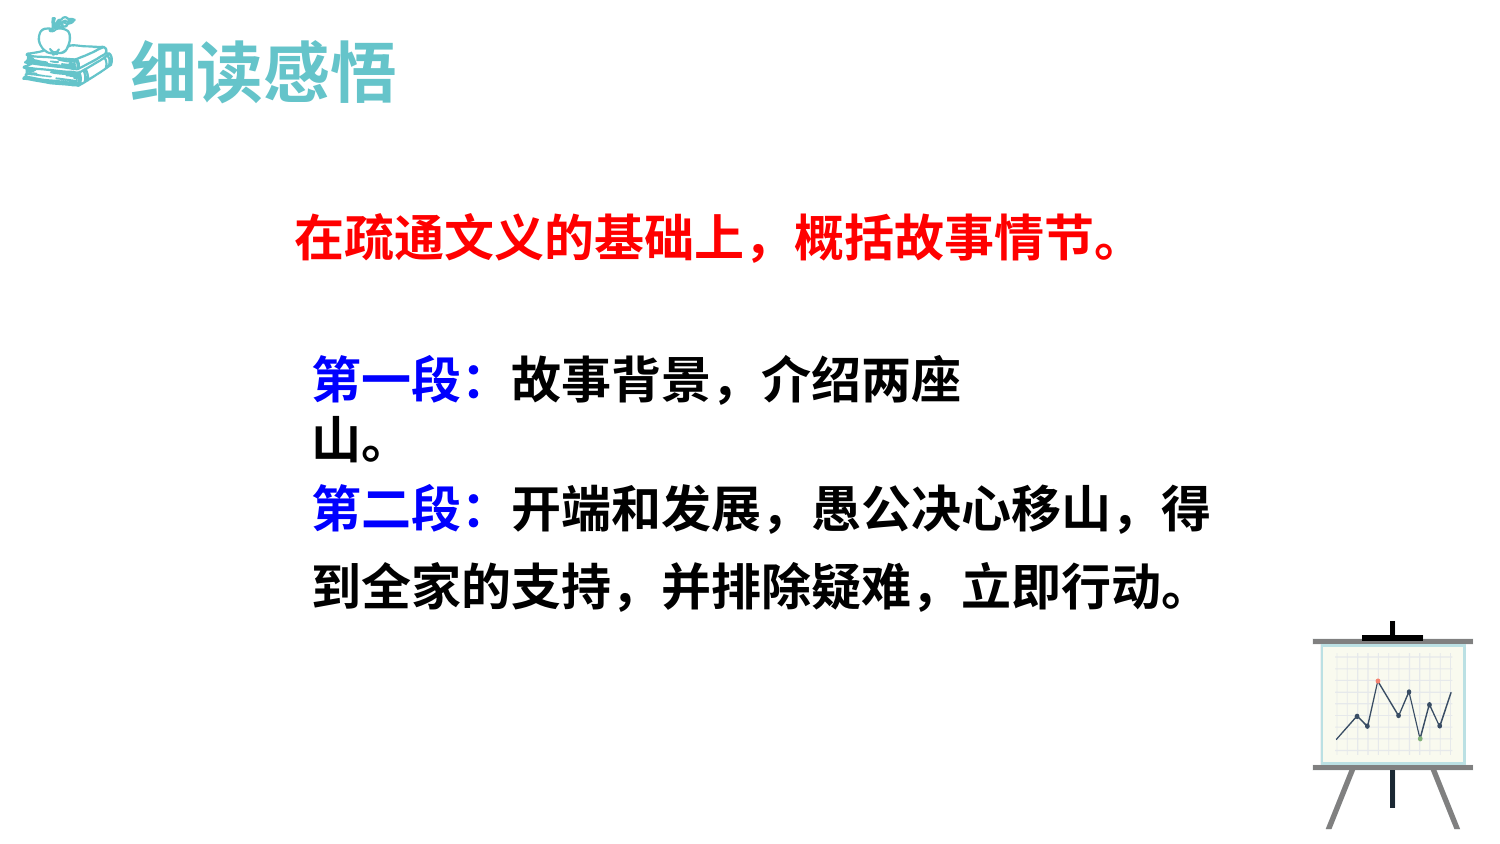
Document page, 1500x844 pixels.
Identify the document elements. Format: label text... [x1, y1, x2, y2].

text_box 在疏通文义的基础上，概括故事情节。 [279, 198, 1166, 274]
text_box 第一段：故事背景，介绍两座山。 [296, 340, 1055, 452]
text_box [23, 16, 433, 119]
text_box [1312, 620, 1474, 830]
text_box 第二段：开端和发展，愚公决心移山，得到全家的支持，并排除疑难，立即行动。 [296, 452, 1247, 623]
